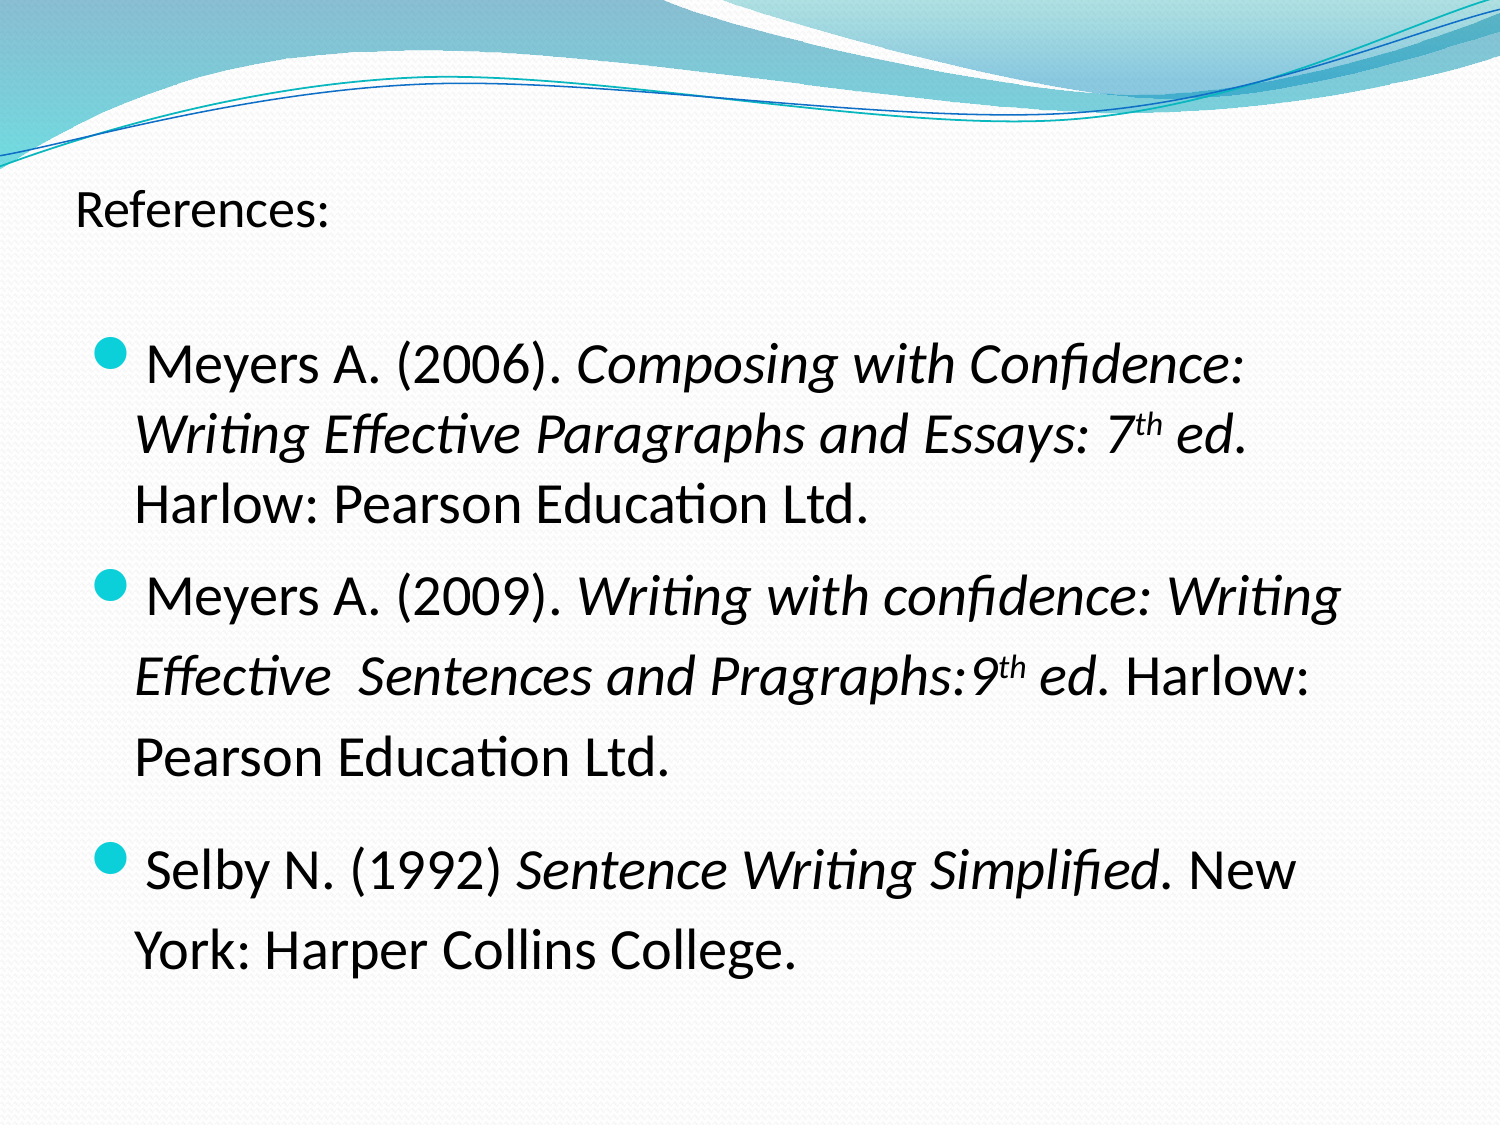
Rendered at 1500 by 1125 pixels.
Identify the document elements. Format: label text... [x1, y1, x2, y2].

list Meyers A. (2006). Composing with Confidence: Writing Effective Paragraphs and Essays: 7th ed. Harlow: Pearson Education Ltd. Meyers A. (2009). Writing with confidence: Writing Effective Sentences and Pragraphs:9th ed. Harlow: Pearson Education Ltd. Selby N. (1992) Sentence Writing Simplified. New York: Harper Collins College. [75, 317, 1425, 1038]
title References: [75, 115, 1425, 303]
